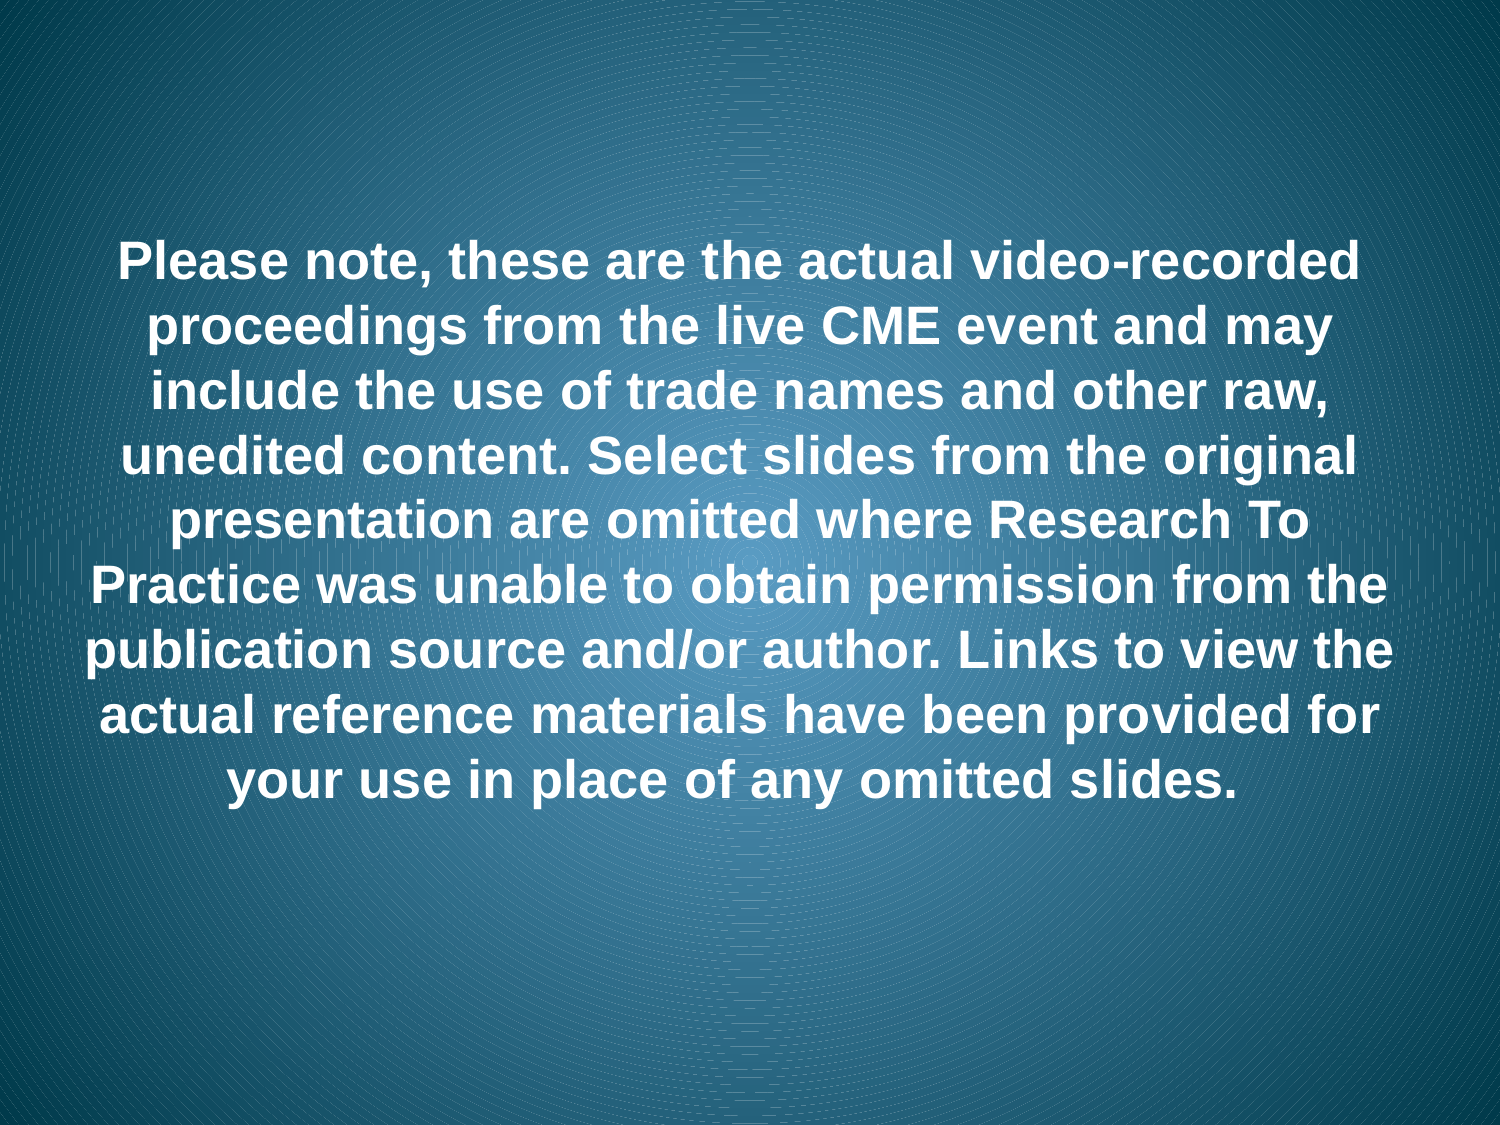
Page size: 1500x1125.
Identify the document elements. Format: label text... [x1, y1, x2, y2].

text_box Please note, these are the actual video-recorded proceedings from the live CME event and may include the use of trade names and other raw, unedited content. Select slides from the original presentation are omitted where Research To Practice was unable to obtain permission from the publication source and/or author. Links to view the actual reference materials have been provided for your use in place of any omitted slides. [62, 217, 1419, 898]
